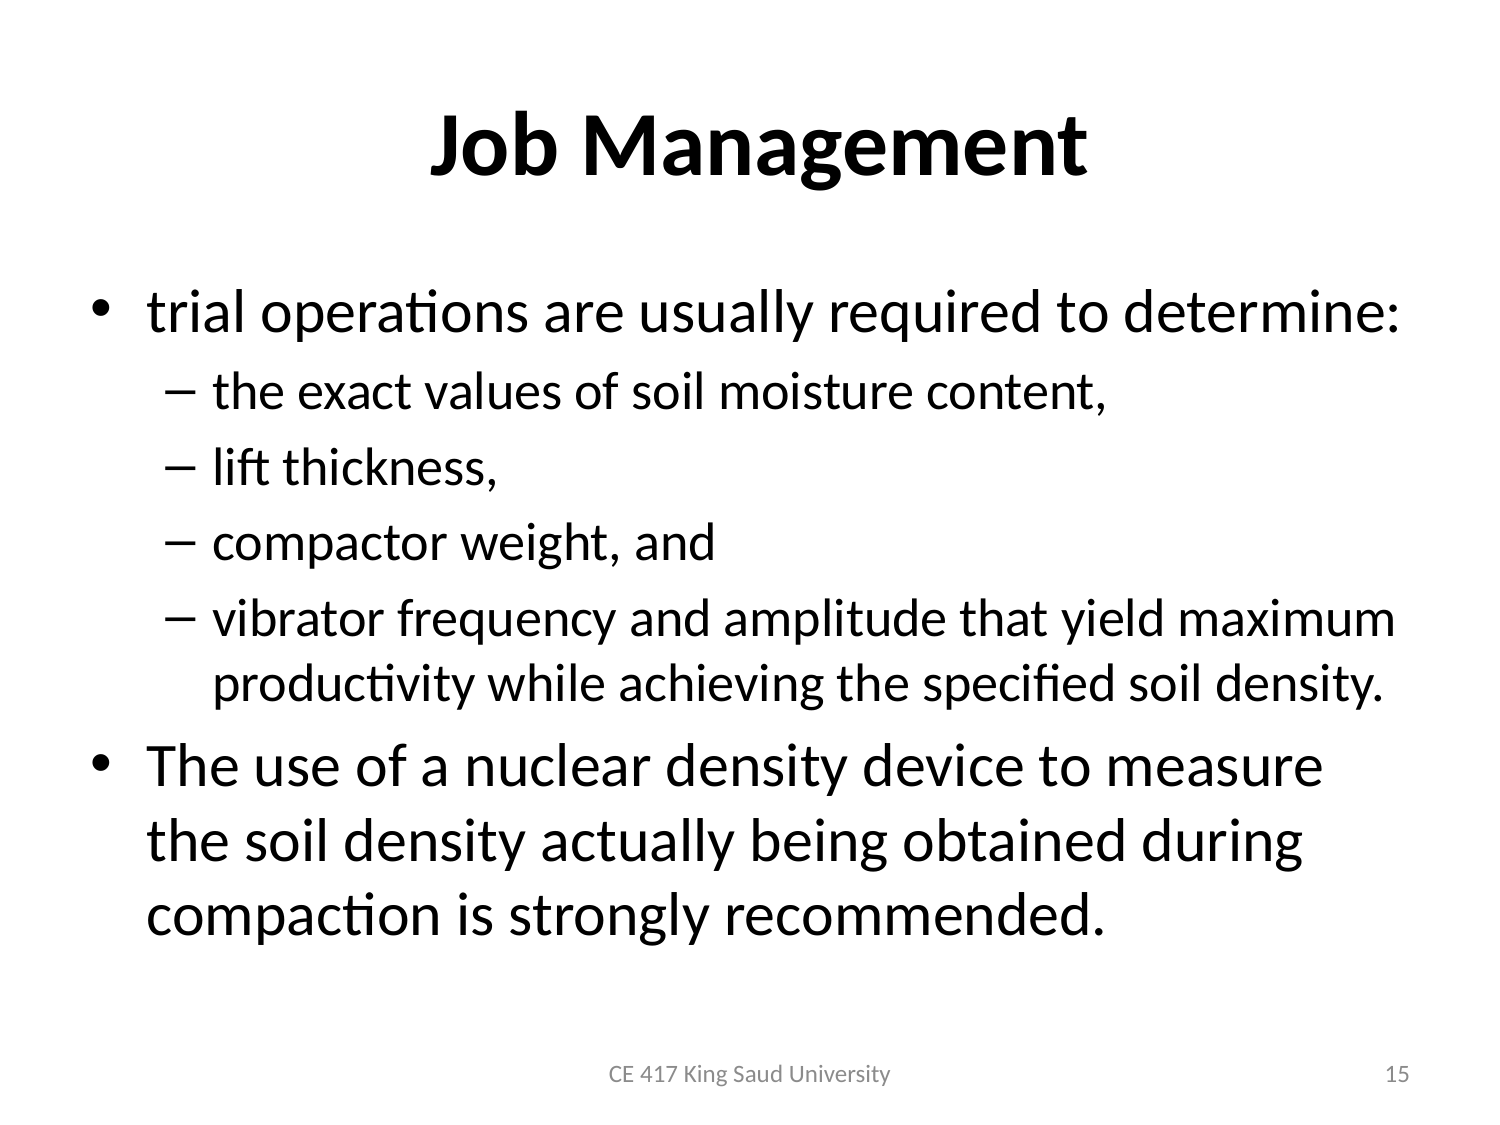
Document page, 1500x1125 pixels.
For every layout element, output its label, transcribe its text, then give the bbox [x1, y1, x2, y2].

slide_number 15 [1074, 1042, 1425, 1103]
title Job Management [75, 45, 1425, 233]
list trial operations are usually required to determine: the exact values of soil moisture content, lift thickness, compactor weight, and vibrator frequency and amplitude that yield maximum productivity while achieving the specified soil density. The use of a nuclear density device to measure the soil density actually being obtained during compaction is strongly recommended. [75, 262, 1425, 1005]
footer CE 417 King Saud University [512, 1042, 988, 1103]
